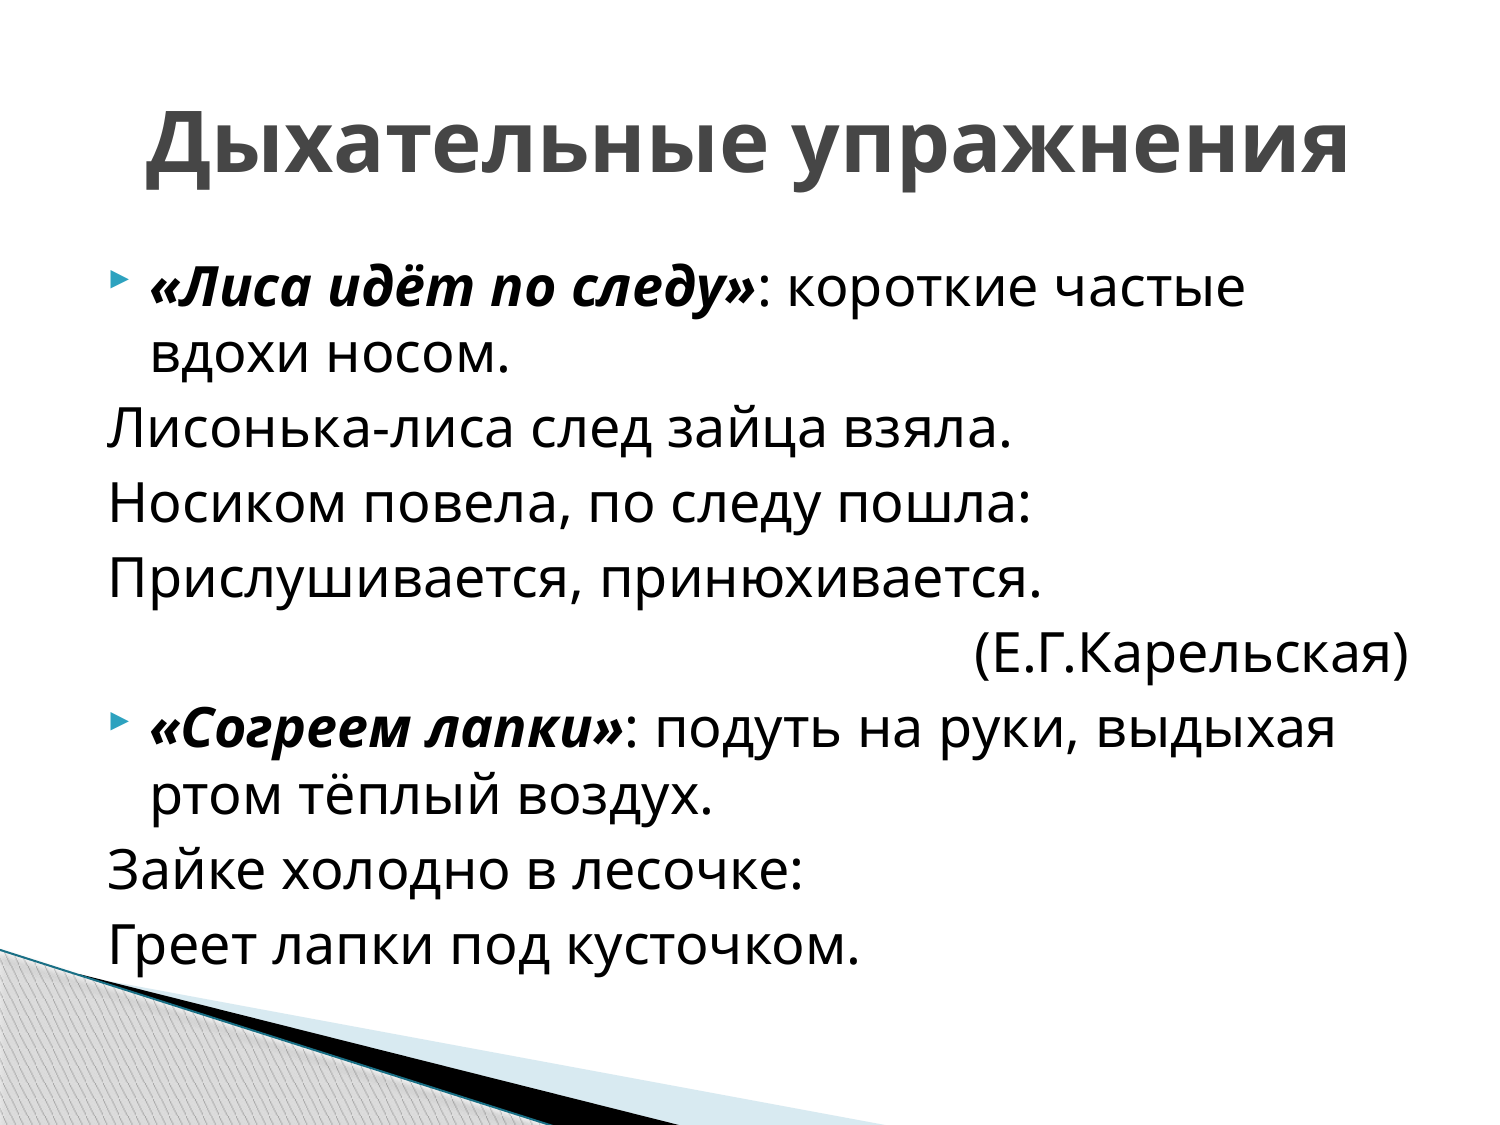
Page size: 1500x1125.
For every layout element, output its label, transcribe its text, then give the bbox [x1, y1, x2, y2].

title Дыхательные упражнения [75, 45, 1425, 233]
list «Лиса идёт по следу»: короткие частые вдохи носом. Лисонька-лиса след зайца взяла. Носиком повела, по следу пошла: Прислушивается, принюхивается. (Е.Г.Карельская) «Согреем лапки»: подуть на руки, выдыхая ртом тёплый воздух. Зайке холодно в лесочке: Греет лапки под кусточком. [75, 243, 1425, 986]
